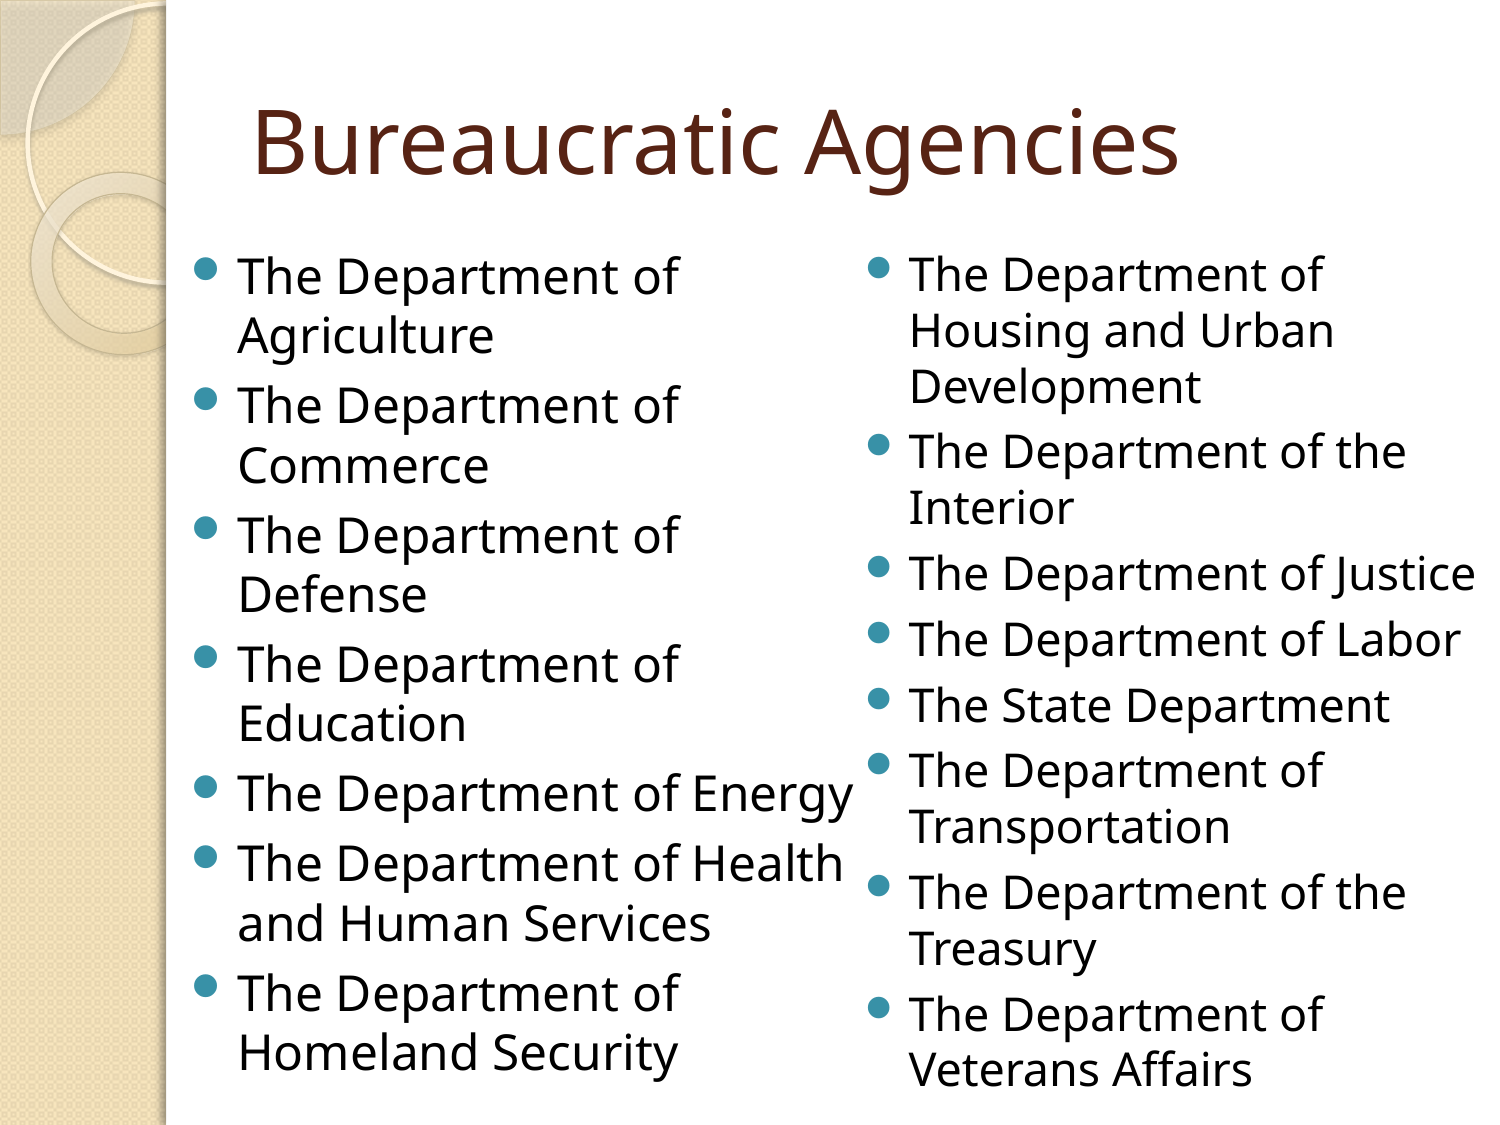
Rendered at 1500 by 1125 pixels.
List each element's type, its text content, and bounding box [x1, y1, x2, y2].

list The Department of Agriculture The Department of Commerce The Department of Defense The Department of Education The Department of Energy The Department of Health and Human Services The Department of Homeland Security [162, 237, 837, 1113]
title Bureaucratic Agencies [235, 45, 1466, 233]
list The Department of Housing and Urban Development The Department of the Interior The Department of Justice The Department of Labor The State Department The Department of Transportation The Department of the Treasury The Department of Veterans Affairs [837, 237, 1500, 1125]
